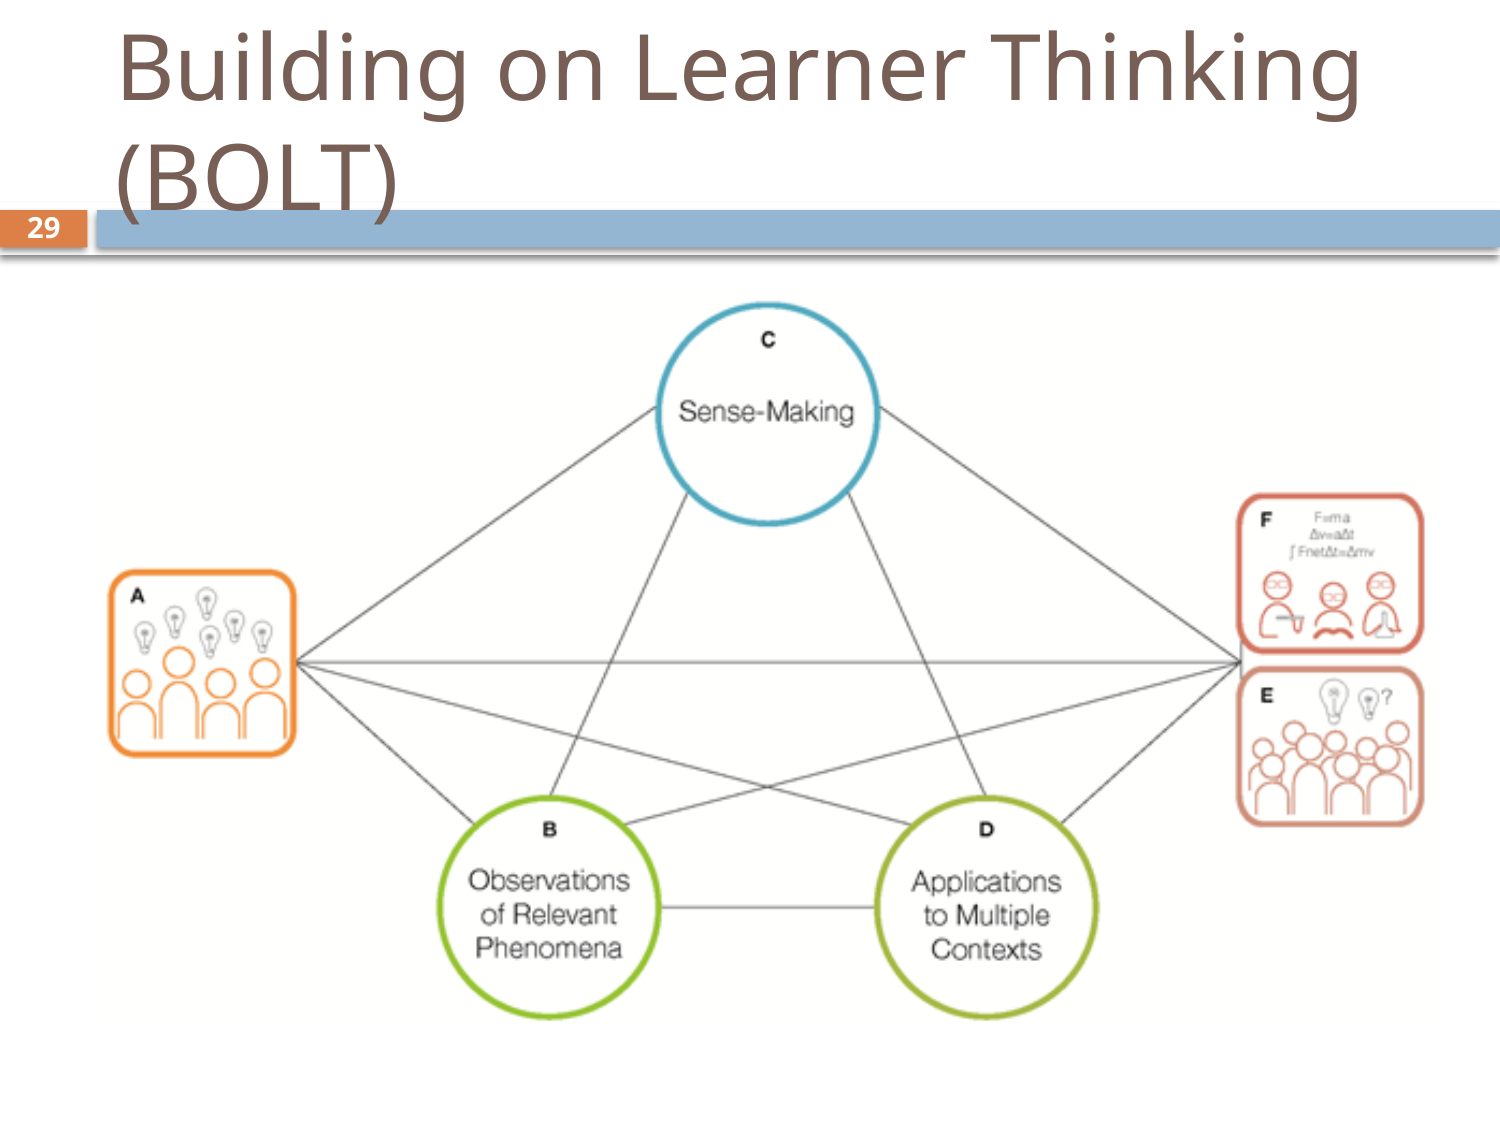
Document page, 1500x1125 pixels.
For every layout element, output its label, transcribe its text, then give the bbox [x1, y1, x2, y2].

title Building on Learner Thinking (BOLT) [100, 37, 1438, 200]
slide_number 29 [0, 208, 88, 249]
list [99, 287, 1438, 1026]
